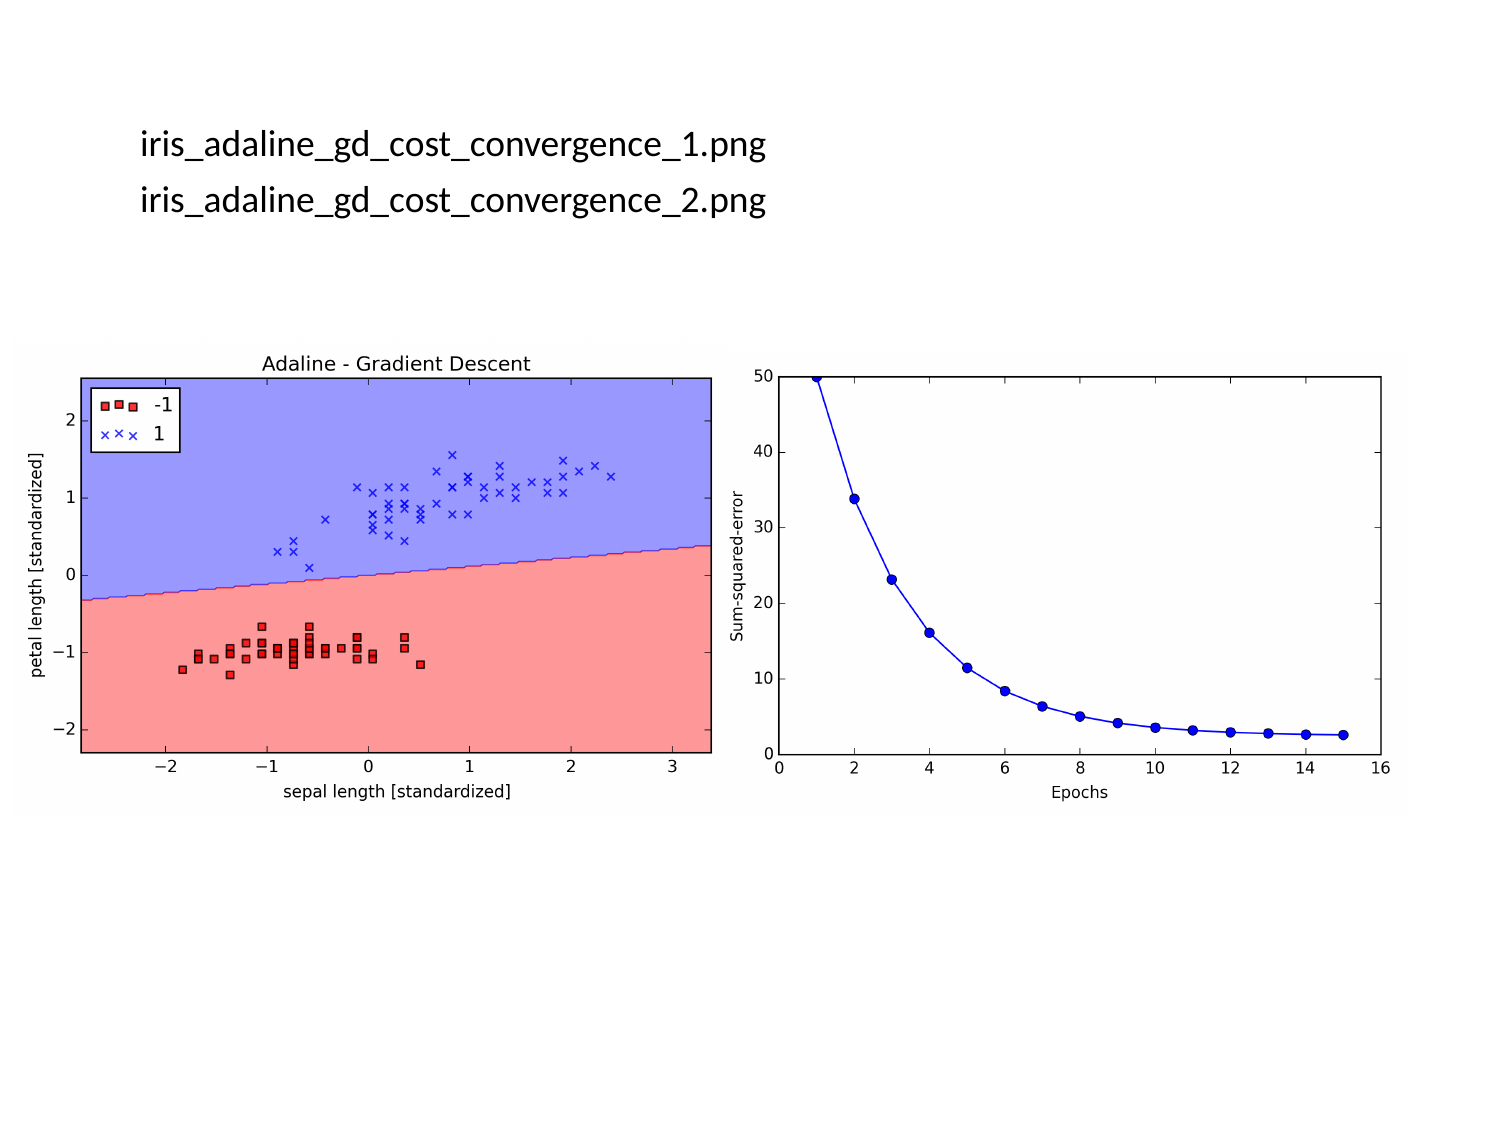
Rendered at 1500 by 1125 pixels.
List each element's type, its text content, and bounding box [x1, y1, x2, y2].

text_box iris_adaline_gd_cost_convergence_1.png [125, 111, 782, 167]
text_box iris_adaline_gd_cost_convergence_2.png [125, 167, 782, 227]
picture [12, 337, 1408, 815]
